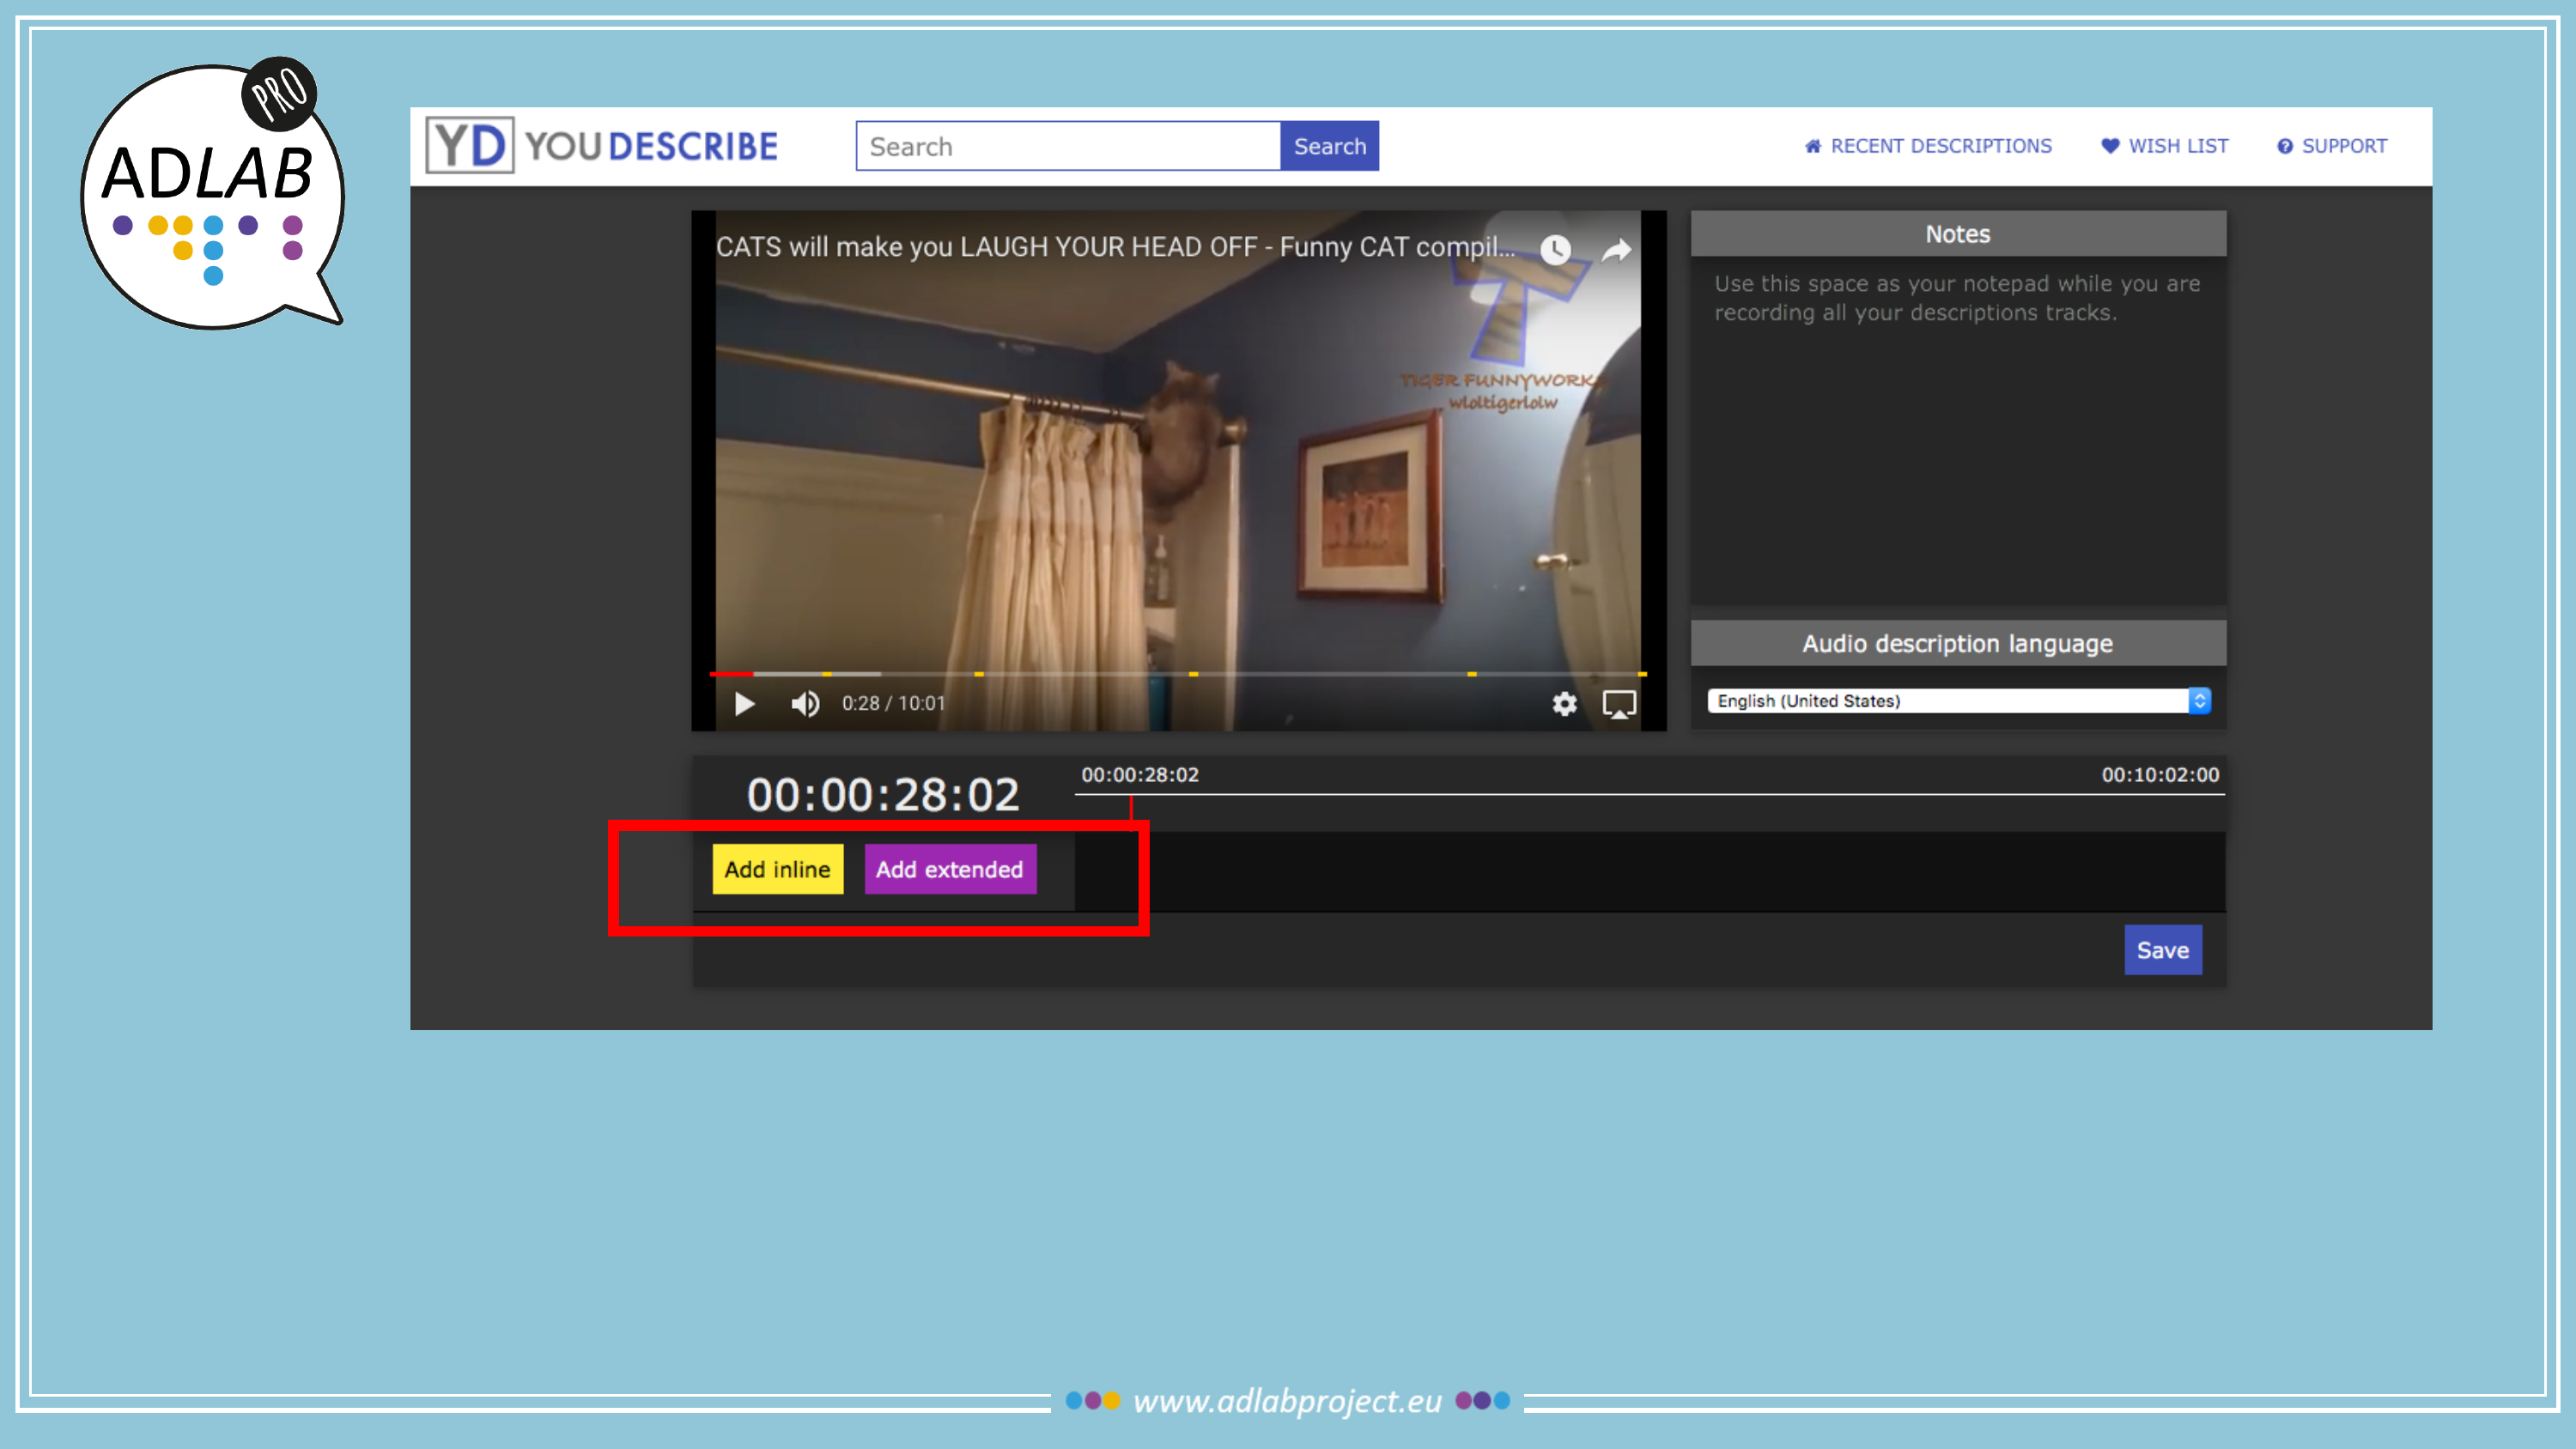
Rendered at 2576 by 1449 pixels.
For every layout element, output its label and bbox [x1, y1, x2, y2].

picture [410, 107, 2433, 1030]
picture [1051, 1378, 1524, 1429]
picture [72, 49, 353, 330]
